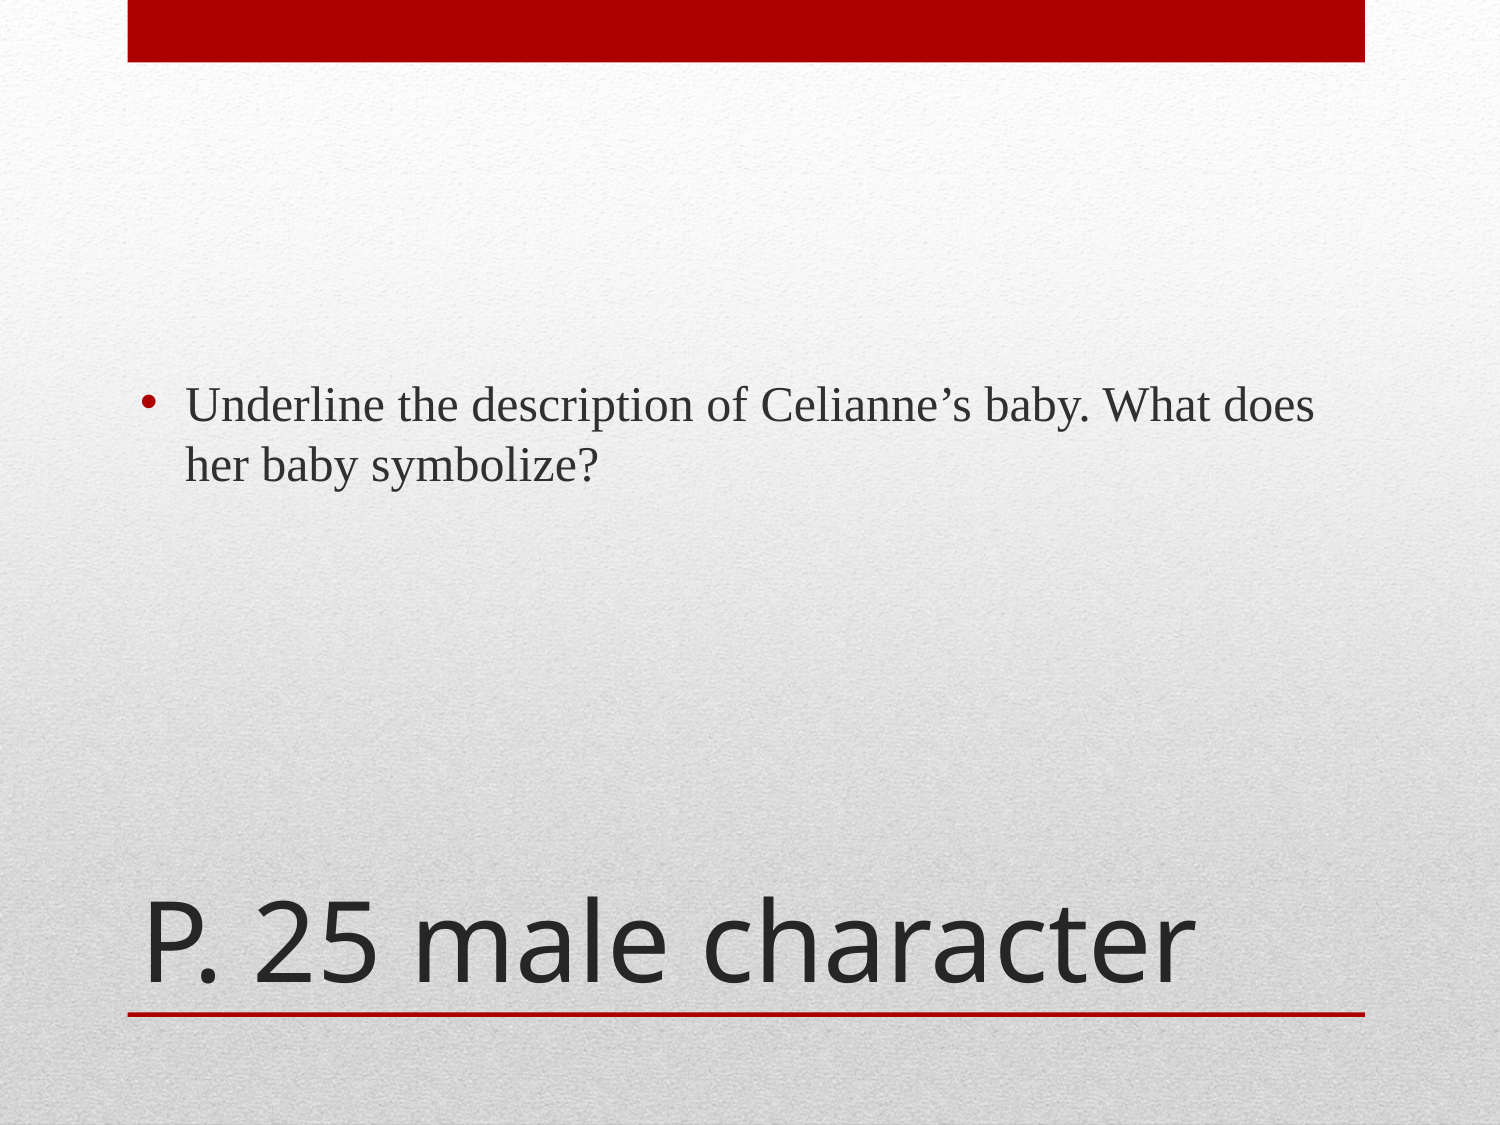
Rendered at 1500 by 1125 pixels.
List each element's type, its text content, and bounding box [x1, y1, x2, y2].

list Underline the description of Celianne’s baby. What does her baby symbolize? [125, 112, 1363, 750]
title P. 25 male character [125, 750, 1238, 1013]
